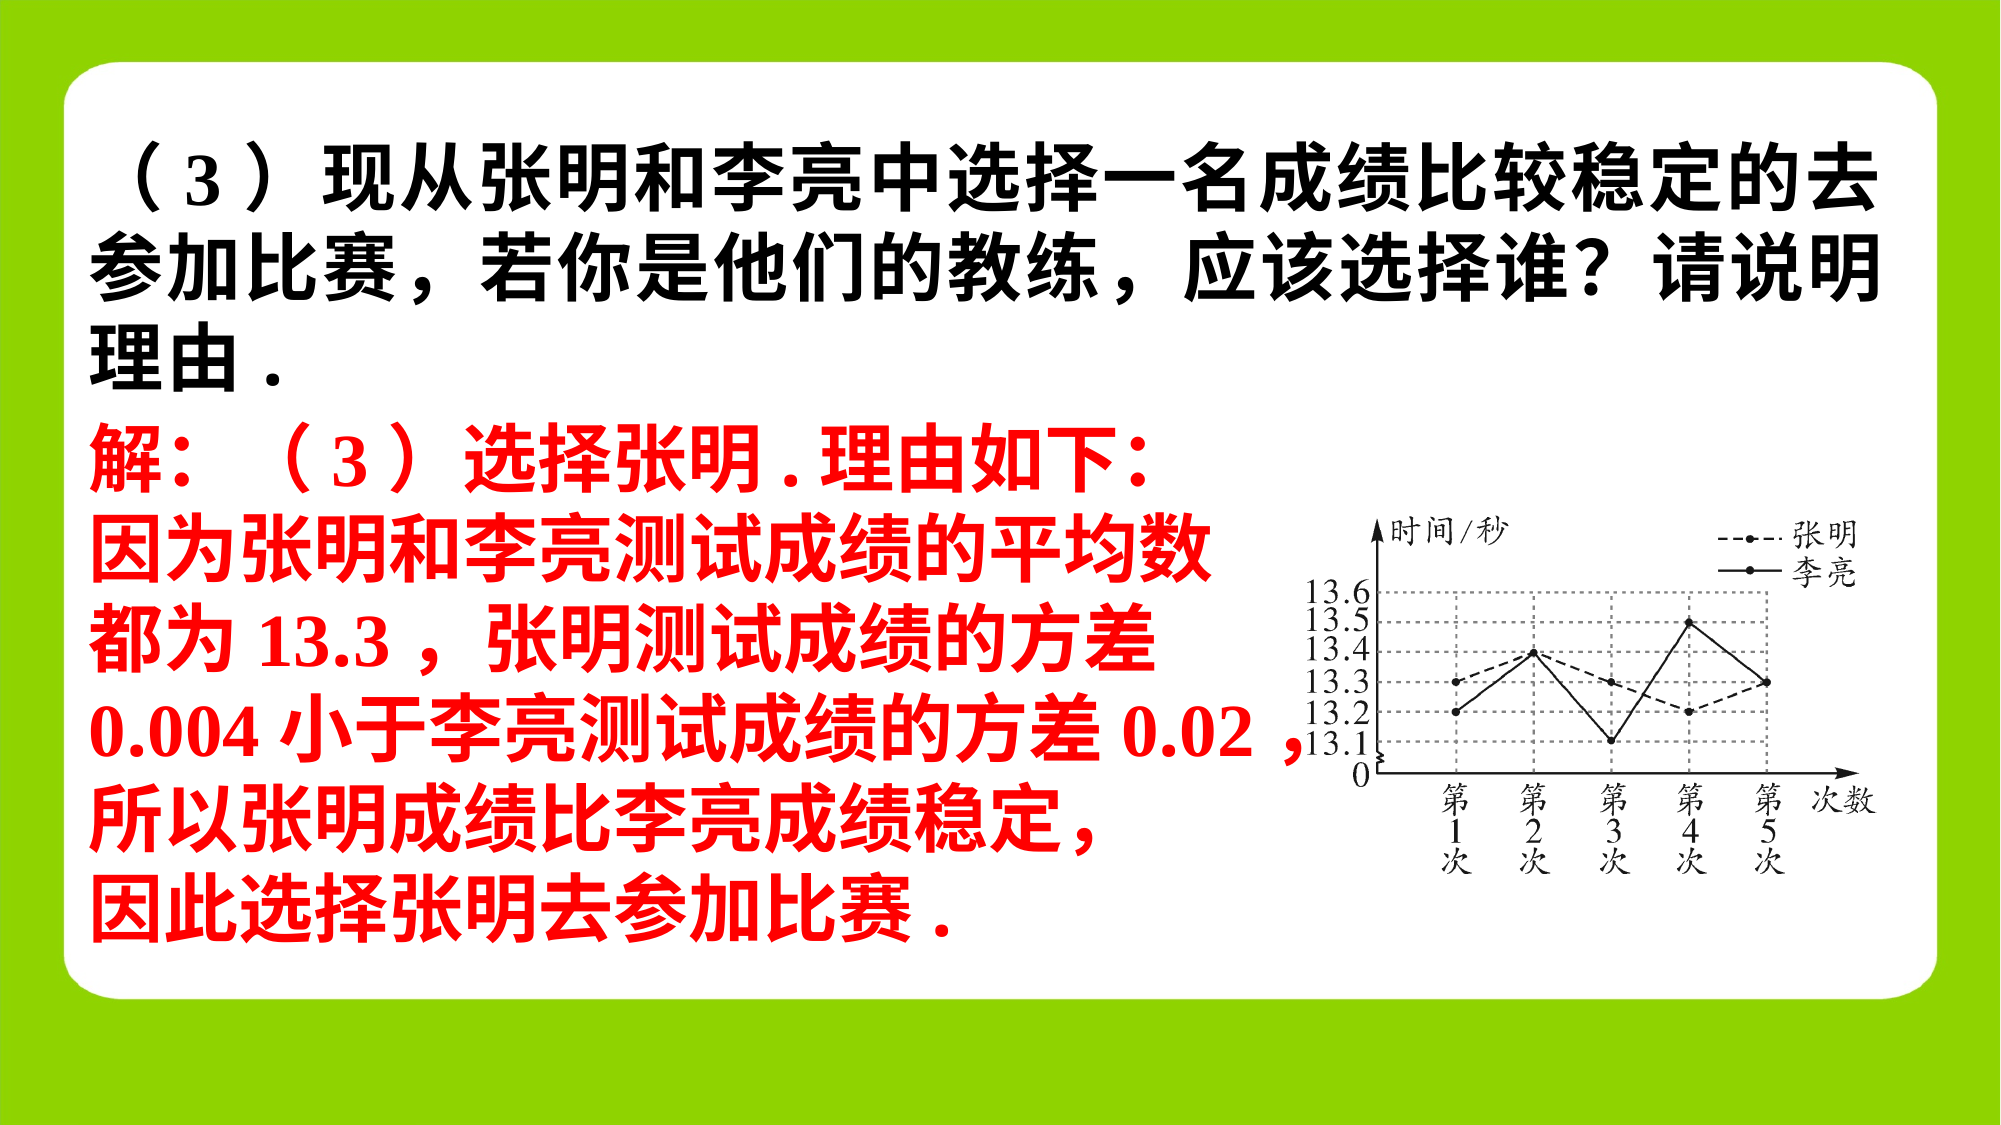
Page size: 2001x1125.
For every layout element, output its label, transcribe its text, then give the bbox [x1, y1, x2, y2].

picture [0, 0, 2001, 1125]
text_box （3）现从张明和李亮中选择一名成绩比较稳定的去 参加比赛，若你是他们的教练，应该选择谁？请说明 理由. [88, 130, 1912, 404]
text_box 解：（3）选择张明.理由如下： 因为张明和李亮测试成绩的平均数 都为13.3，张明测试成绩的方差 0.004小于李亮测试成绩的方差0.02， 所以张明成绩比李亮成绩稳定， 因此选择张明去参加比赛. [88, 411, 1974, 776]
